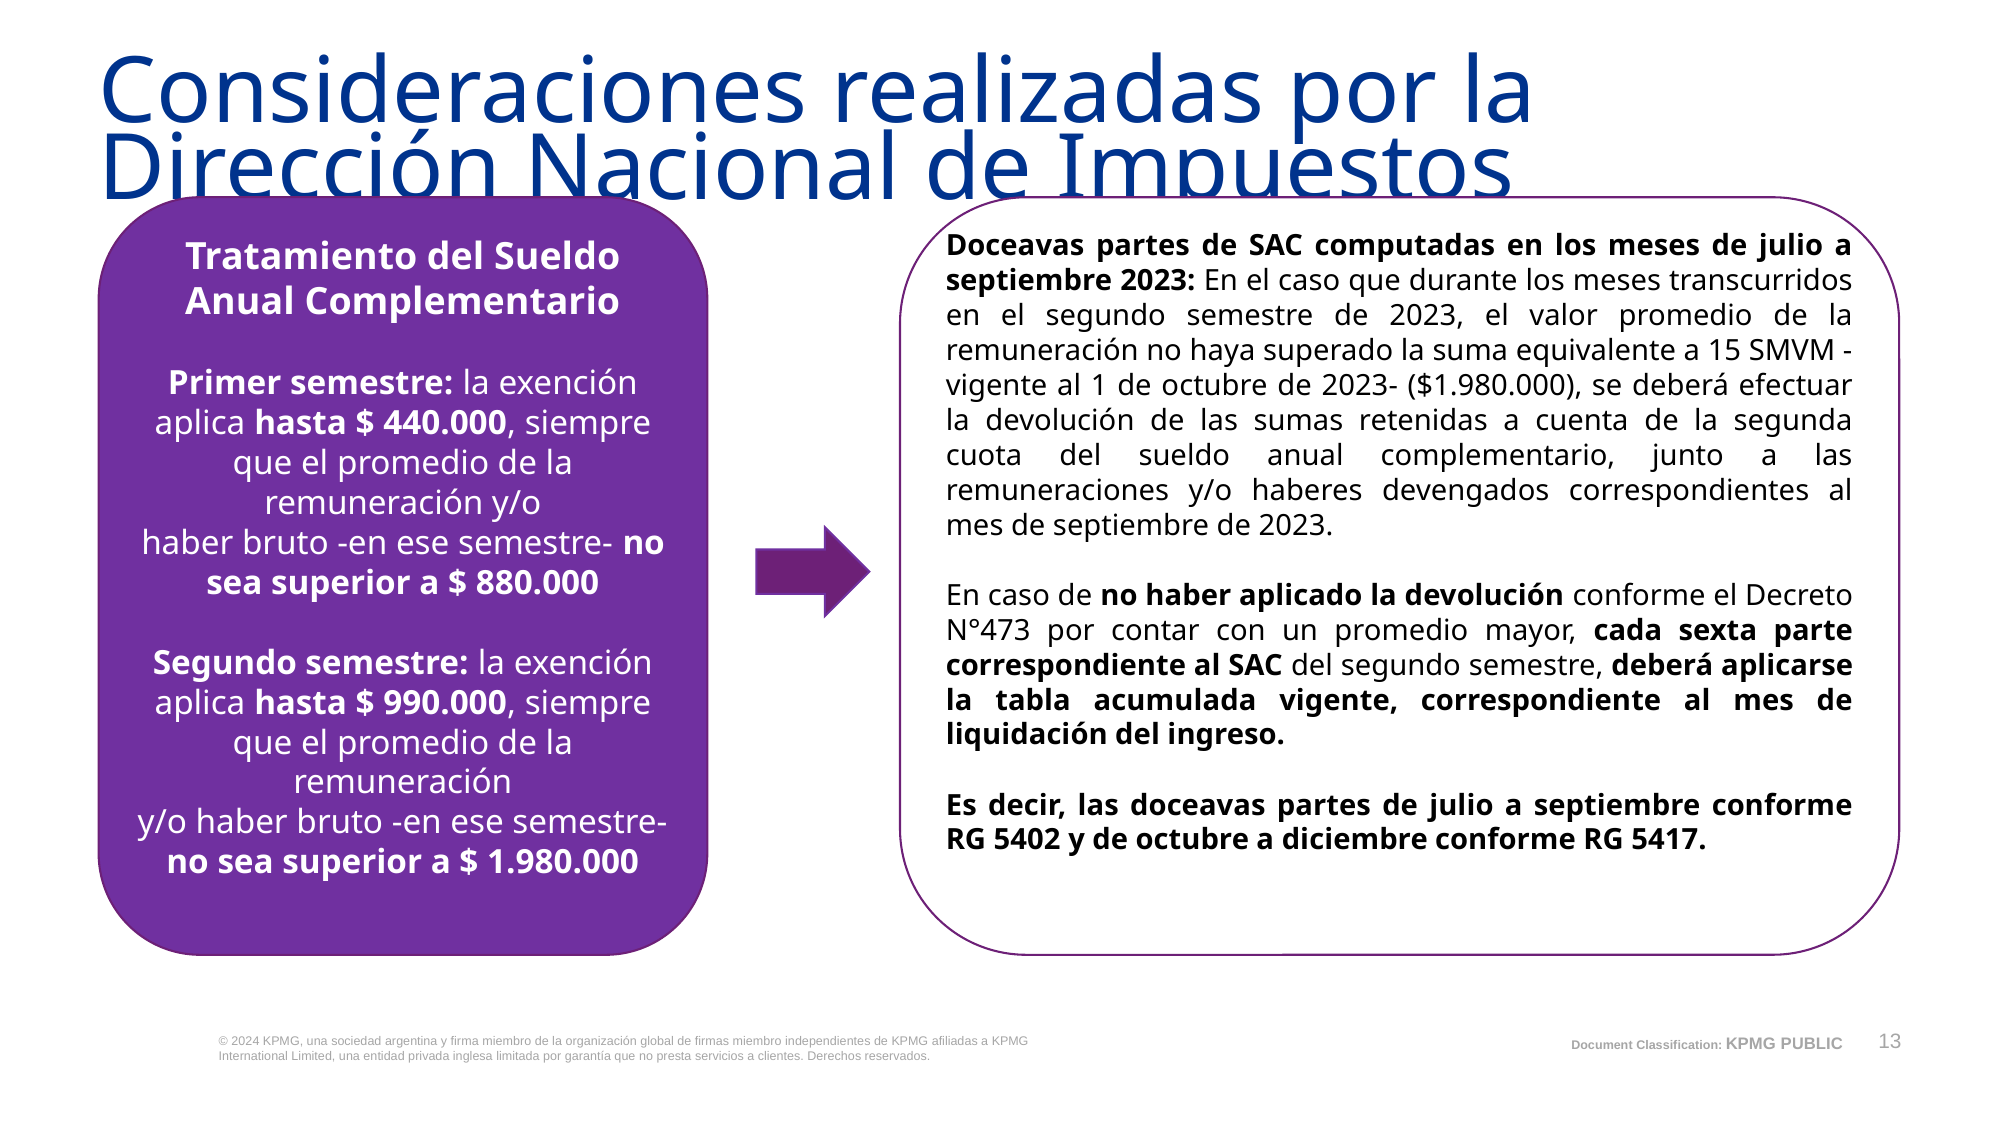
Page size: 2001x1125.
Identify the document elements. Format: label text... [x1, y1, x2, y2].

text_box Consideraciones realizadas por la Dirección Nacional de Impuestos [98, 61, 1900, 180]
text_box Doceavas partes de SAC computadas en los meses de julio a septiembre 2023: En el caso que durante los meses transcurridos en el segundo semestre de 2023, el valor promedio de la remuneración no haya superado la suma equivalente a 15 SMVM -vigente al 1 de octubre de 2023- ($1.980.000), se deberá efectuar la devolución de las sumas retenidas a cuenta de la segunda cuota del sueldo anual complementario, junto a las remuneraciones y/o haberes devengados correspondientes al mes de septiembre de 2023. En caso de no haber aplicado la devolución conforme el Decreto N°473 por contar con un promedio mayor, cada sexta parte correspondiente al SAC del segundo semestre, deberá aplicarse la tabla acumulada vigente, correspondiente al mes de liquidación del ingreso. Es decir, las doceavas partes de julio a septiembre conforme RG 5402 y de octubre a diciembre conforme RG 5417. [898, 196, 1901, 956]
text_box [755, 524, 871, 619]
text_box Tratamiento del Sueldo Anual Complementario Primer semestre: la exención aplica hasta $ 440.000, siempre que el promedio de la remuneración y/o haber bruto -en ese semestre- no sea superior a $ 880.000 Segundo semestre: la exención aplica hasta $ 990.000, siempre que el promedio de la remuneración y/o haber bruto -en ese semestre- no sea superior a $ 1.980.000 [97, 196, 709, 956]
